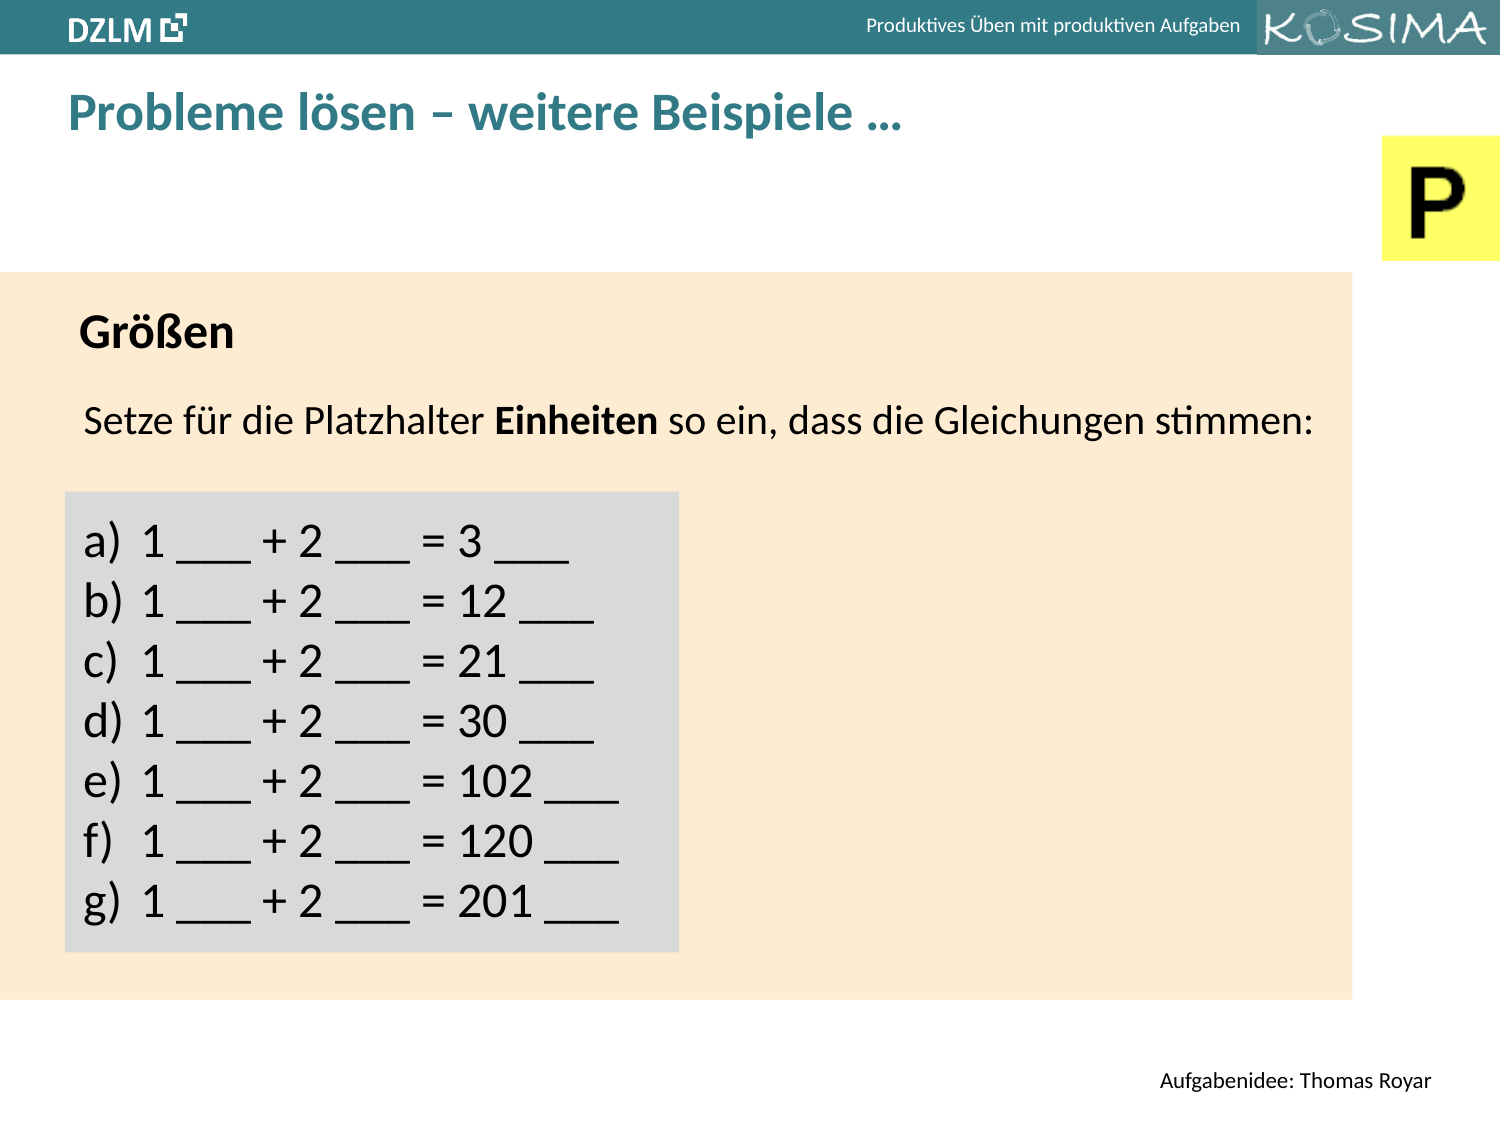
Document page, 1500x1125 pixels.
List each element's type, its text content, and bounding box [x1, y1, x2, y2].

text_box [0, 272, 1353, 1000]
text_box Setze für die Platzhalter Einheiten so ein, dass die Gleichungen stimmen: 1 ___ + 2 ___ = 3 ___ 1 ___ + 2 ___ = 12 ___ 1 ___ + 2 ___ = 21 ___ 1 ___ + 2 ___ = 30 ___ 1 ___ + 2 ___ = 102 ___ 1 ___ + 2 ___ = 120 ___ 1 ___ + 2 ___ = 201 ___ [69, 385, 1483, 996]
picture [1381, 125, 1500, 261]
text_box Größen [64, 290, 981, 366]
text_box Aufgabenidee: Thomas Royar [980, 1058, 1447, 1101]
text_box [64, 491, 69, 953]
title Probleme lösen – weitere Beispiele … [53, 68, 1436, 149]
